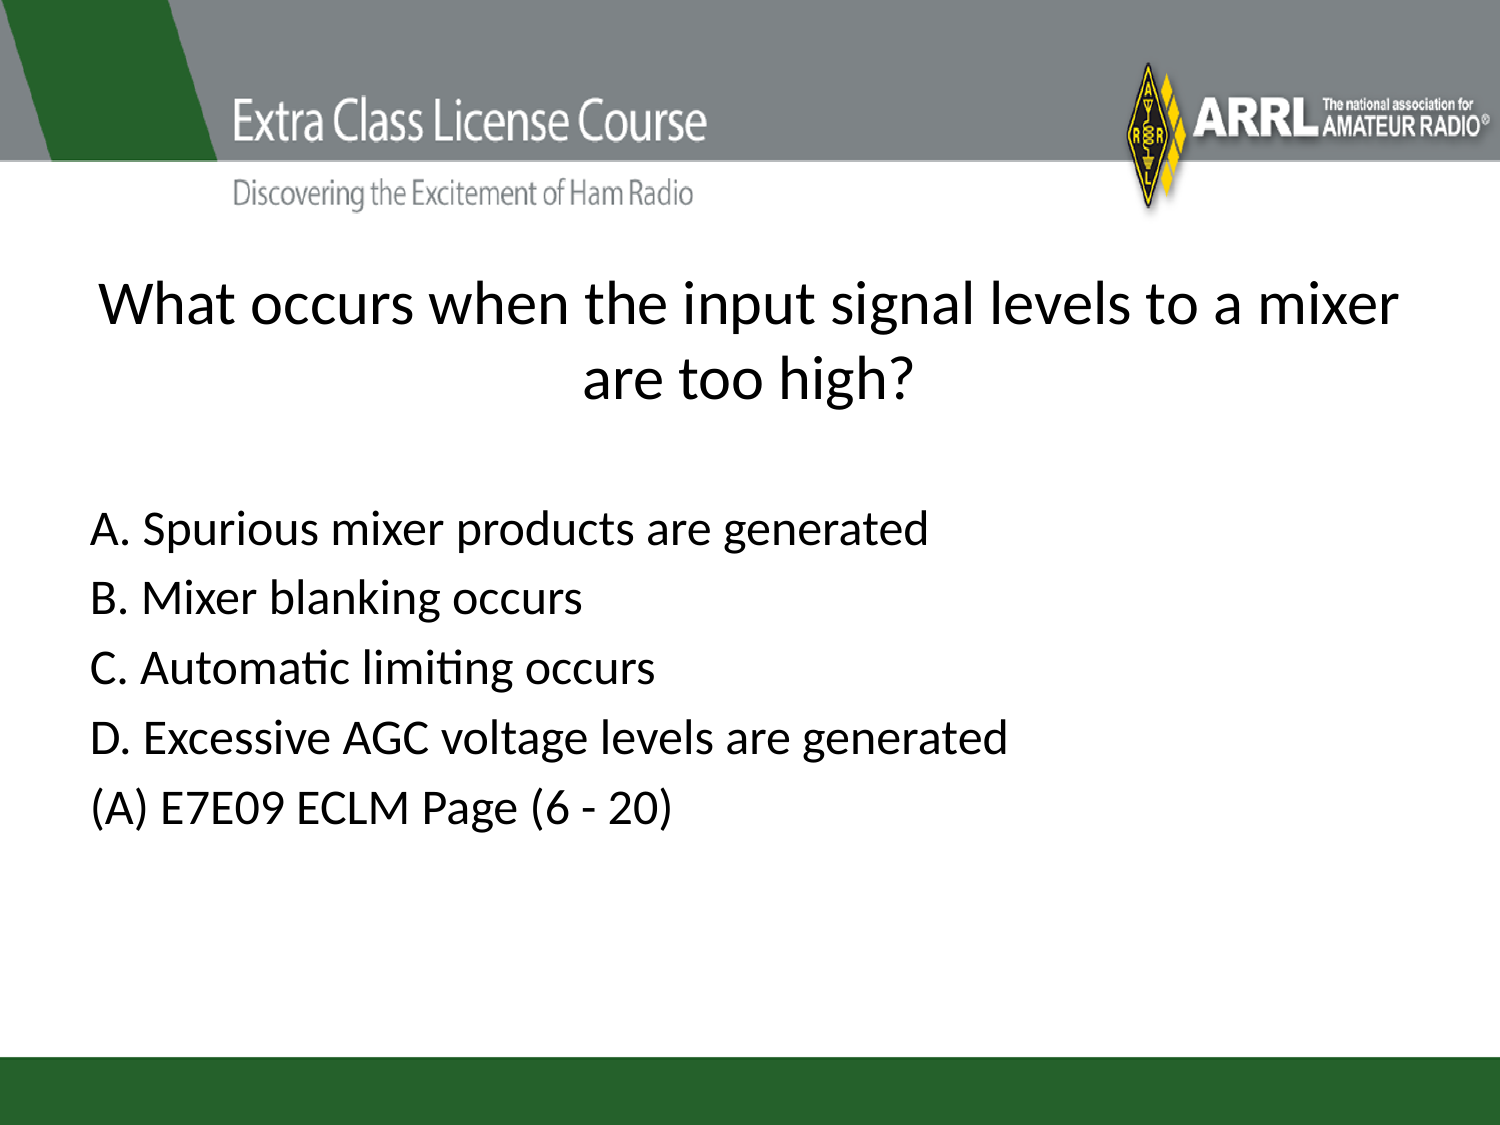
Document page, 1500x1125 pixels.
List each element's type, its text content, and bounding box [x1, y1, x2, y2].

title What occurs when the input signal levels to a mixer are too high? [75, 254, 1425, 435]
list A. Spurious mixer products are generated B. Mixer blanking occurs C. Automatic limiting occurs D. Excessive AGC voltage levels are generated (A) E7E09 ECLM Page (6 - 20) [75, 487, 1425, 1005]
picture [0, 0, 1500, 1125]
